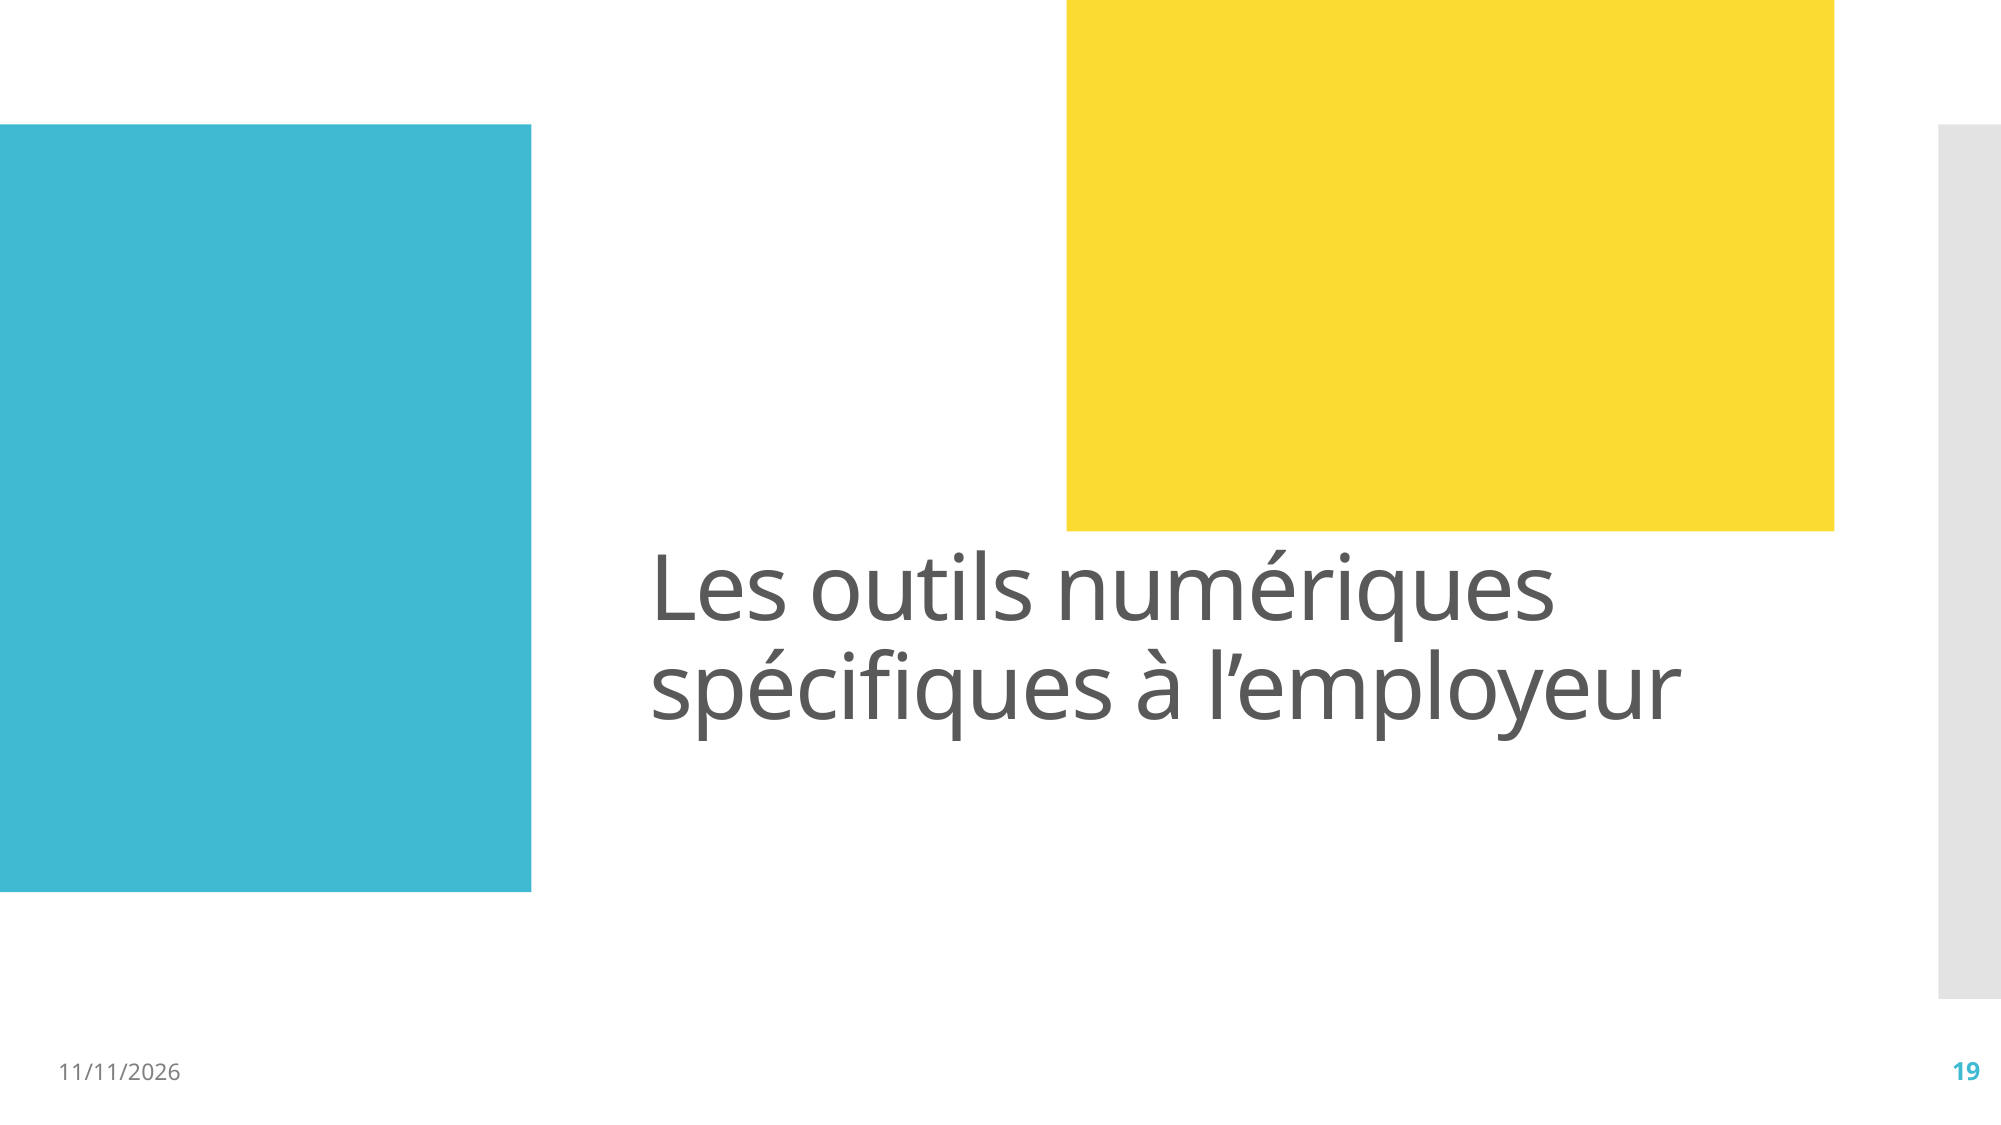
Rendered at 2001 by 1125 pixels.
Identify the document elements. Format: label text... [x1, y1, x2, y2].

title Les outils numériques spécifiques à l’employeur [634, 213, 1835, 747]
slide_number 19 [1744, 1042, 1996, 1103]
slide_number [43, 1042, 493, 1103]
